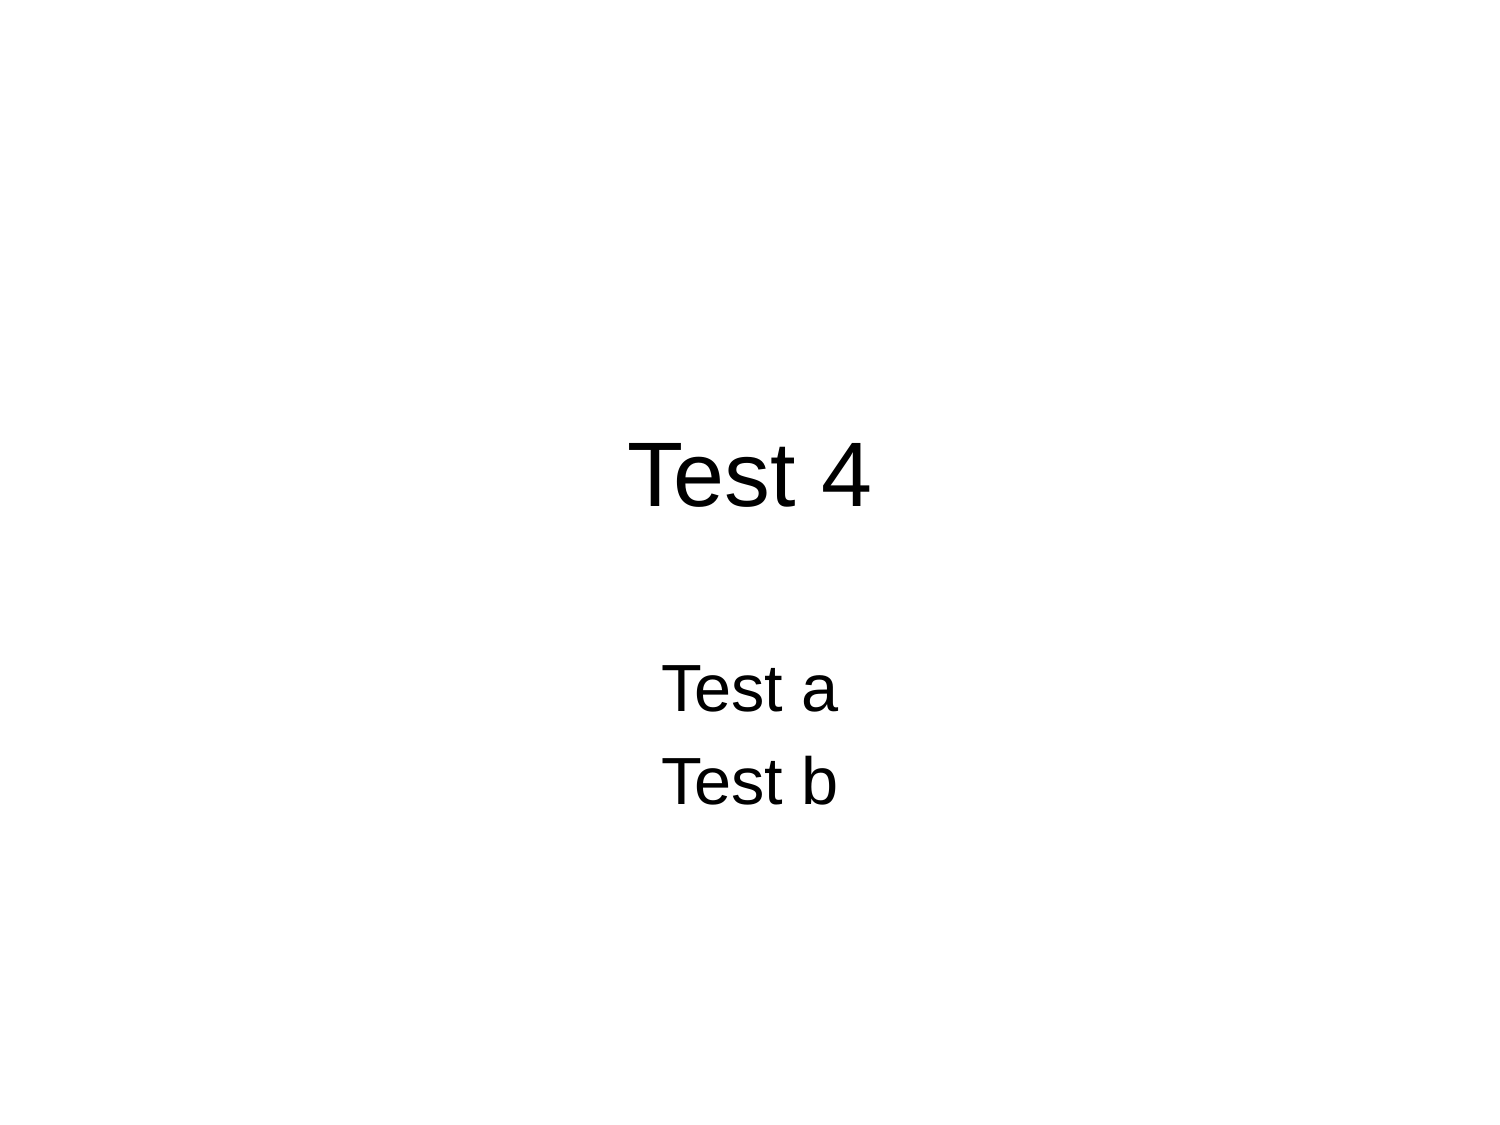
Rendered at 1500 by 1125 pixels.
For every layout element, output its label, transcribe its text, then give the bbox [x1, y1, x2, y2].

subtitle Test a Test b [225, 637, 1275, 925]
title Test 4 [112, 349, 1388, 591]
